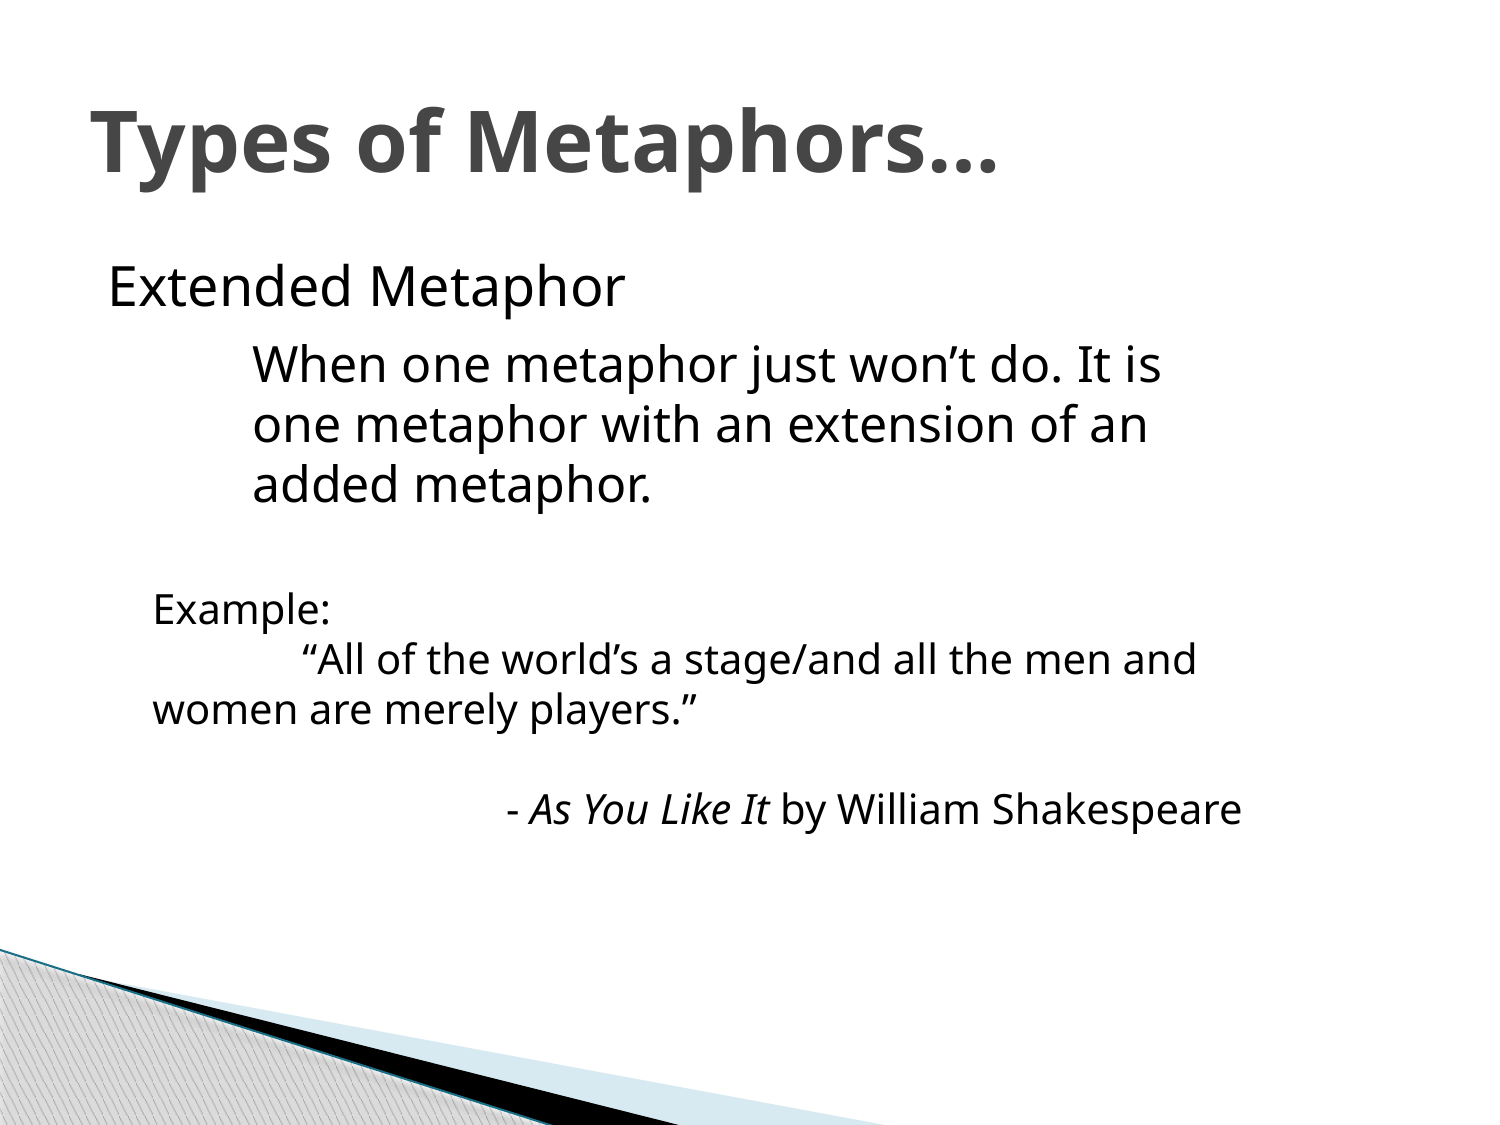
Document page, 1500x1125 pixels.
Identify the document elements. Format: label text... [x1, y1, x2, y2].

text_box When one metaphor just won’t do. It is one metaphor with an extension of an added metaphor. [237, 324, 1263, 520]
title Types of Metaphors… [75, 45, 1425, 233]
list Extended Metaphor [75, 243, 1425, 325]
text_box Example: “All of the world’s a stage/and all the men and women are merely players.” - As You Like It by William Shakespeare [137, 575, 1397, 840]
